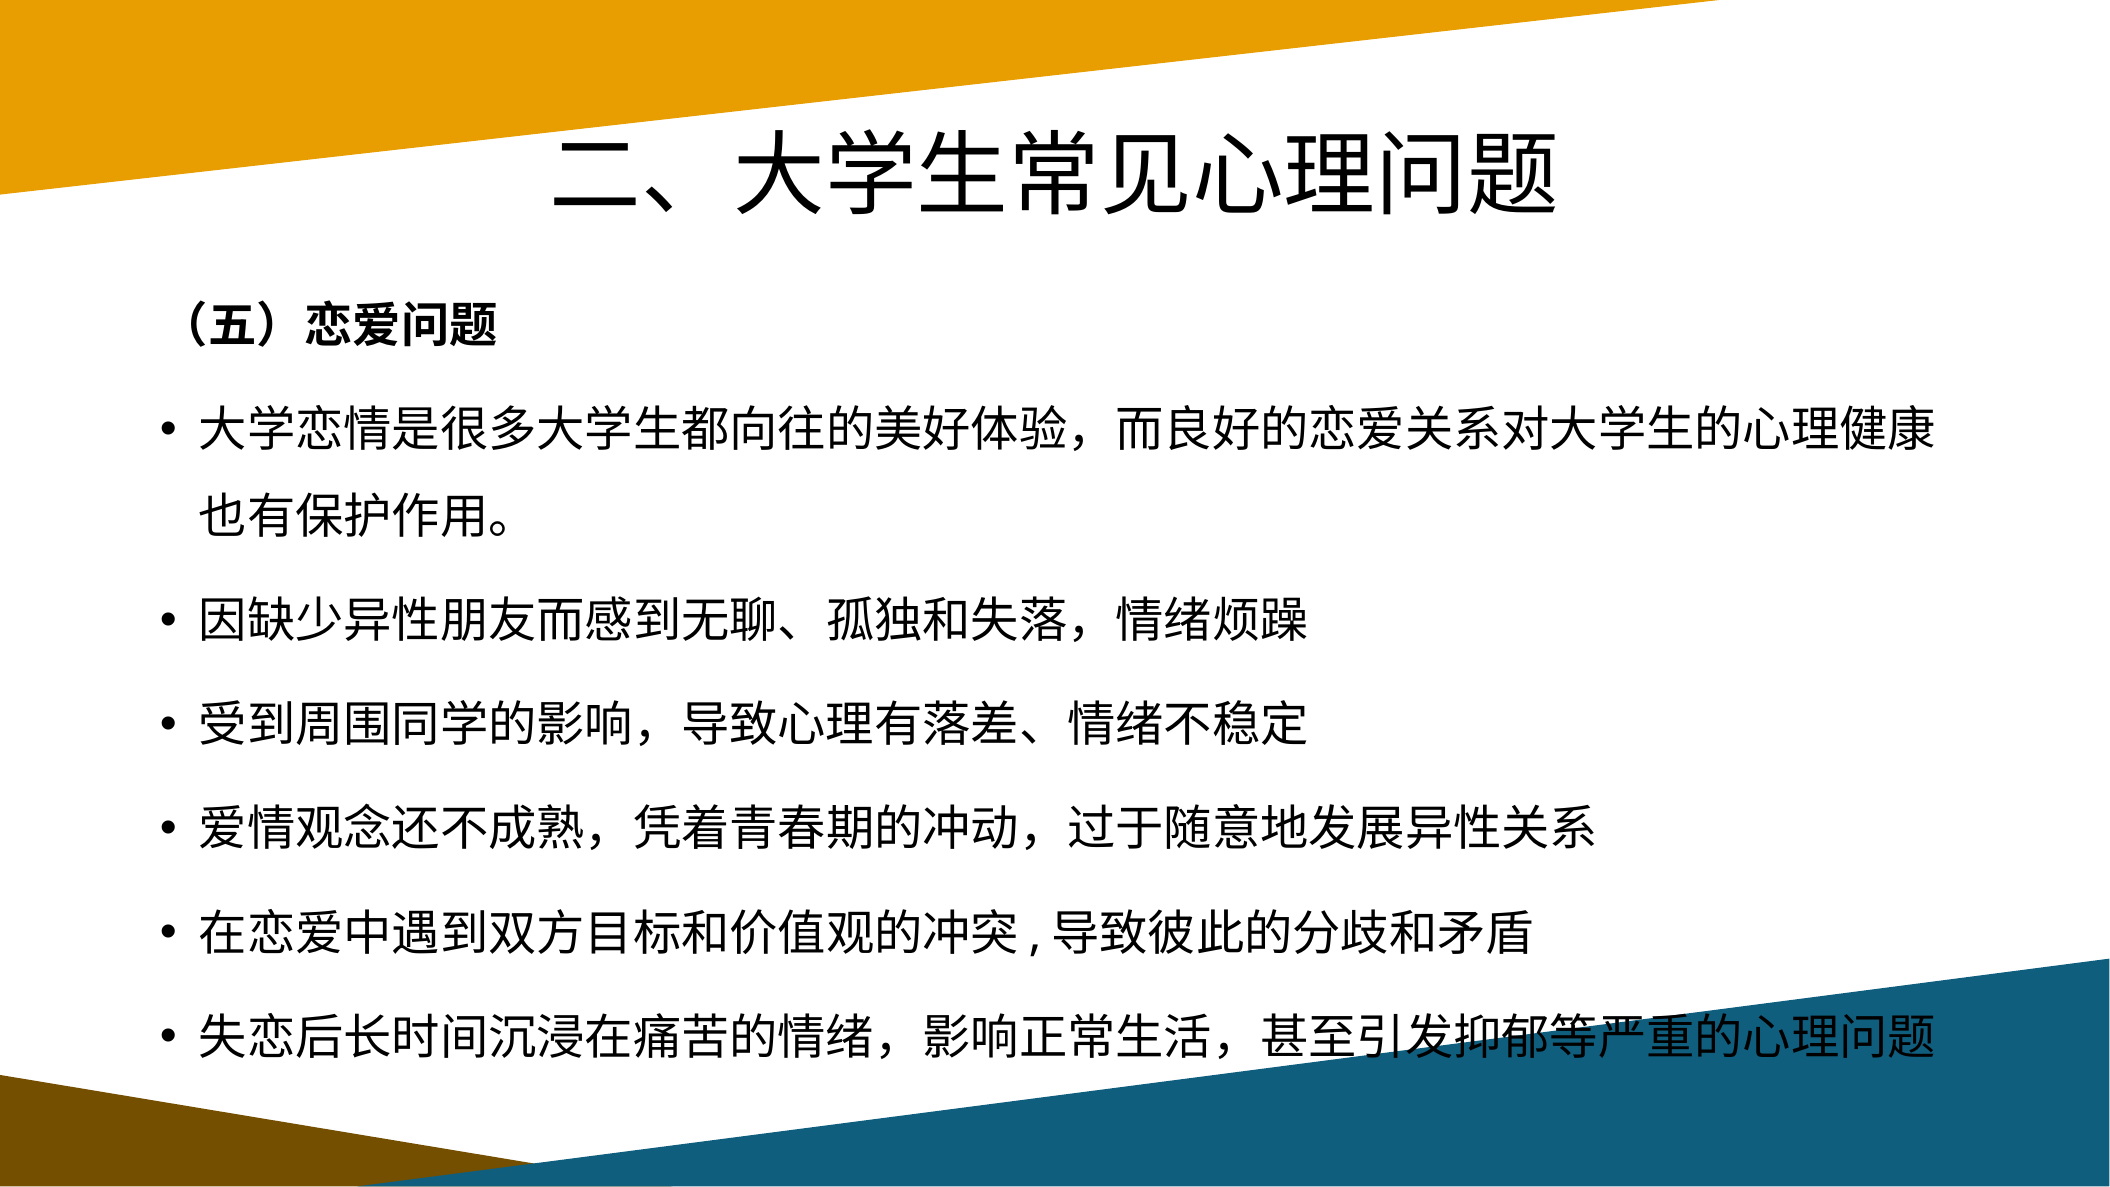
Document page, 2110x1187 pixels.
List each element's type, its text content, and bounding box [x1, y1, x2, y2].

list （五）恋爱问题 大学恋情是很多大学生都向往的美好体验，而良好的恋爱关系对大学生的心理健康也有保护作用。 因缺少异性朋友而感到无聊、孤独和失落，情绪烦躁 受到周围同学的影响，导致心理有落差、情绪不稳定 爱情观念还不成熟，凭着青春期的冲动，过于随意地发展异性关系 在恋爱中遇到双方目标和价值观的冲突,导致彼此的分歧和矛盾 失恋后长时间沉浸在痛苦的情绪，影响正常生活，甚至引发抑郁等严重的心理问题 [145, 257, 1965, 1086]
title 二、大学生常见心理问题 [145, 63, 1965, 257]
